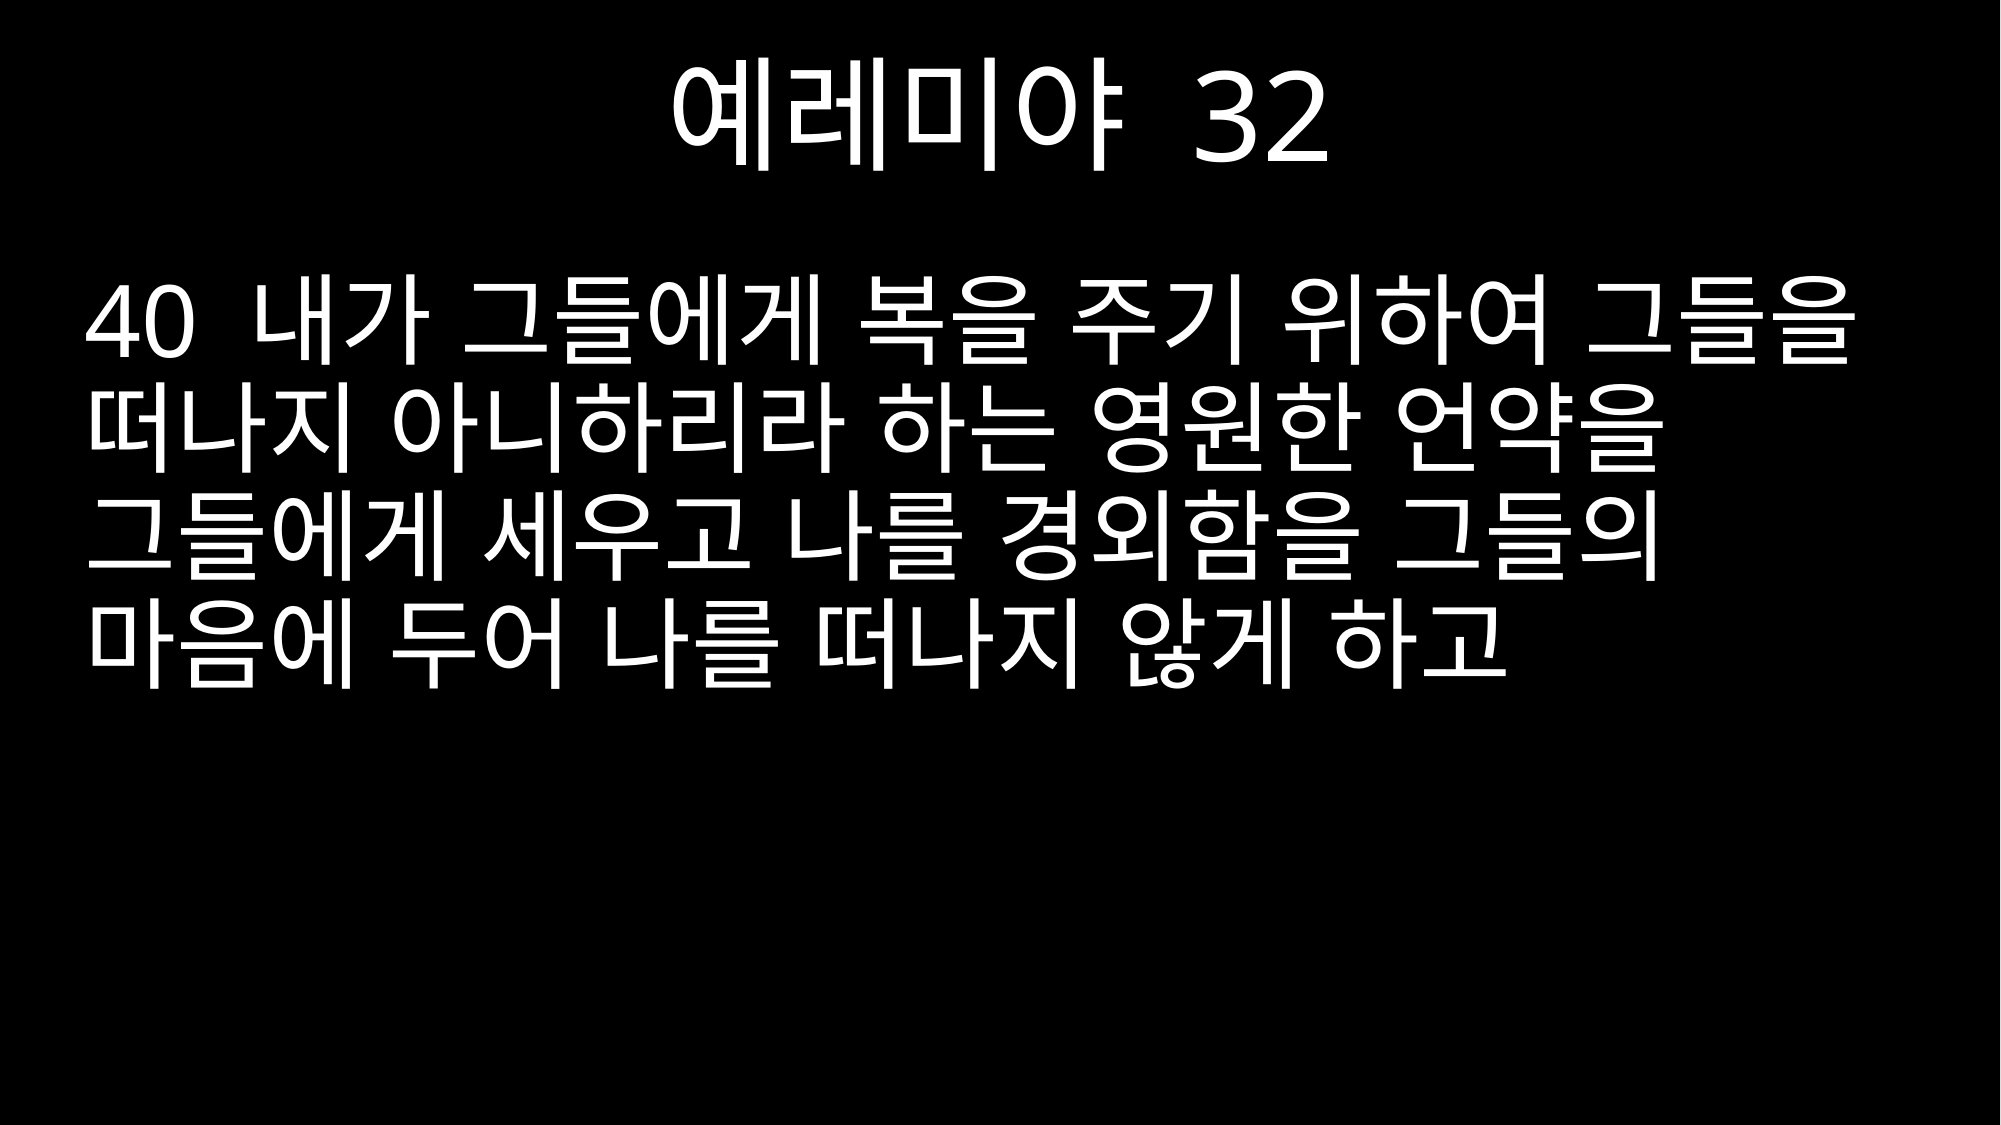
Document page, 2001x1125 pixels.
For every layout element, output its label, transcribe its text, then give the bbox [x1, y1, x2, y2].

footer 예레미야 32 [0, 32, 2000, 192]
picture [0, 0, 2001, 1125]
list 40 내가 그들에게 복을 주기 위하여 그들을 떠나지 아니하리라 하는 영원한 언약을 그들에게 세우고 나를 경외함을 그들의 마음에 두어 나를 떠나지 않게 하고 [69, 263, 1953, 423]
